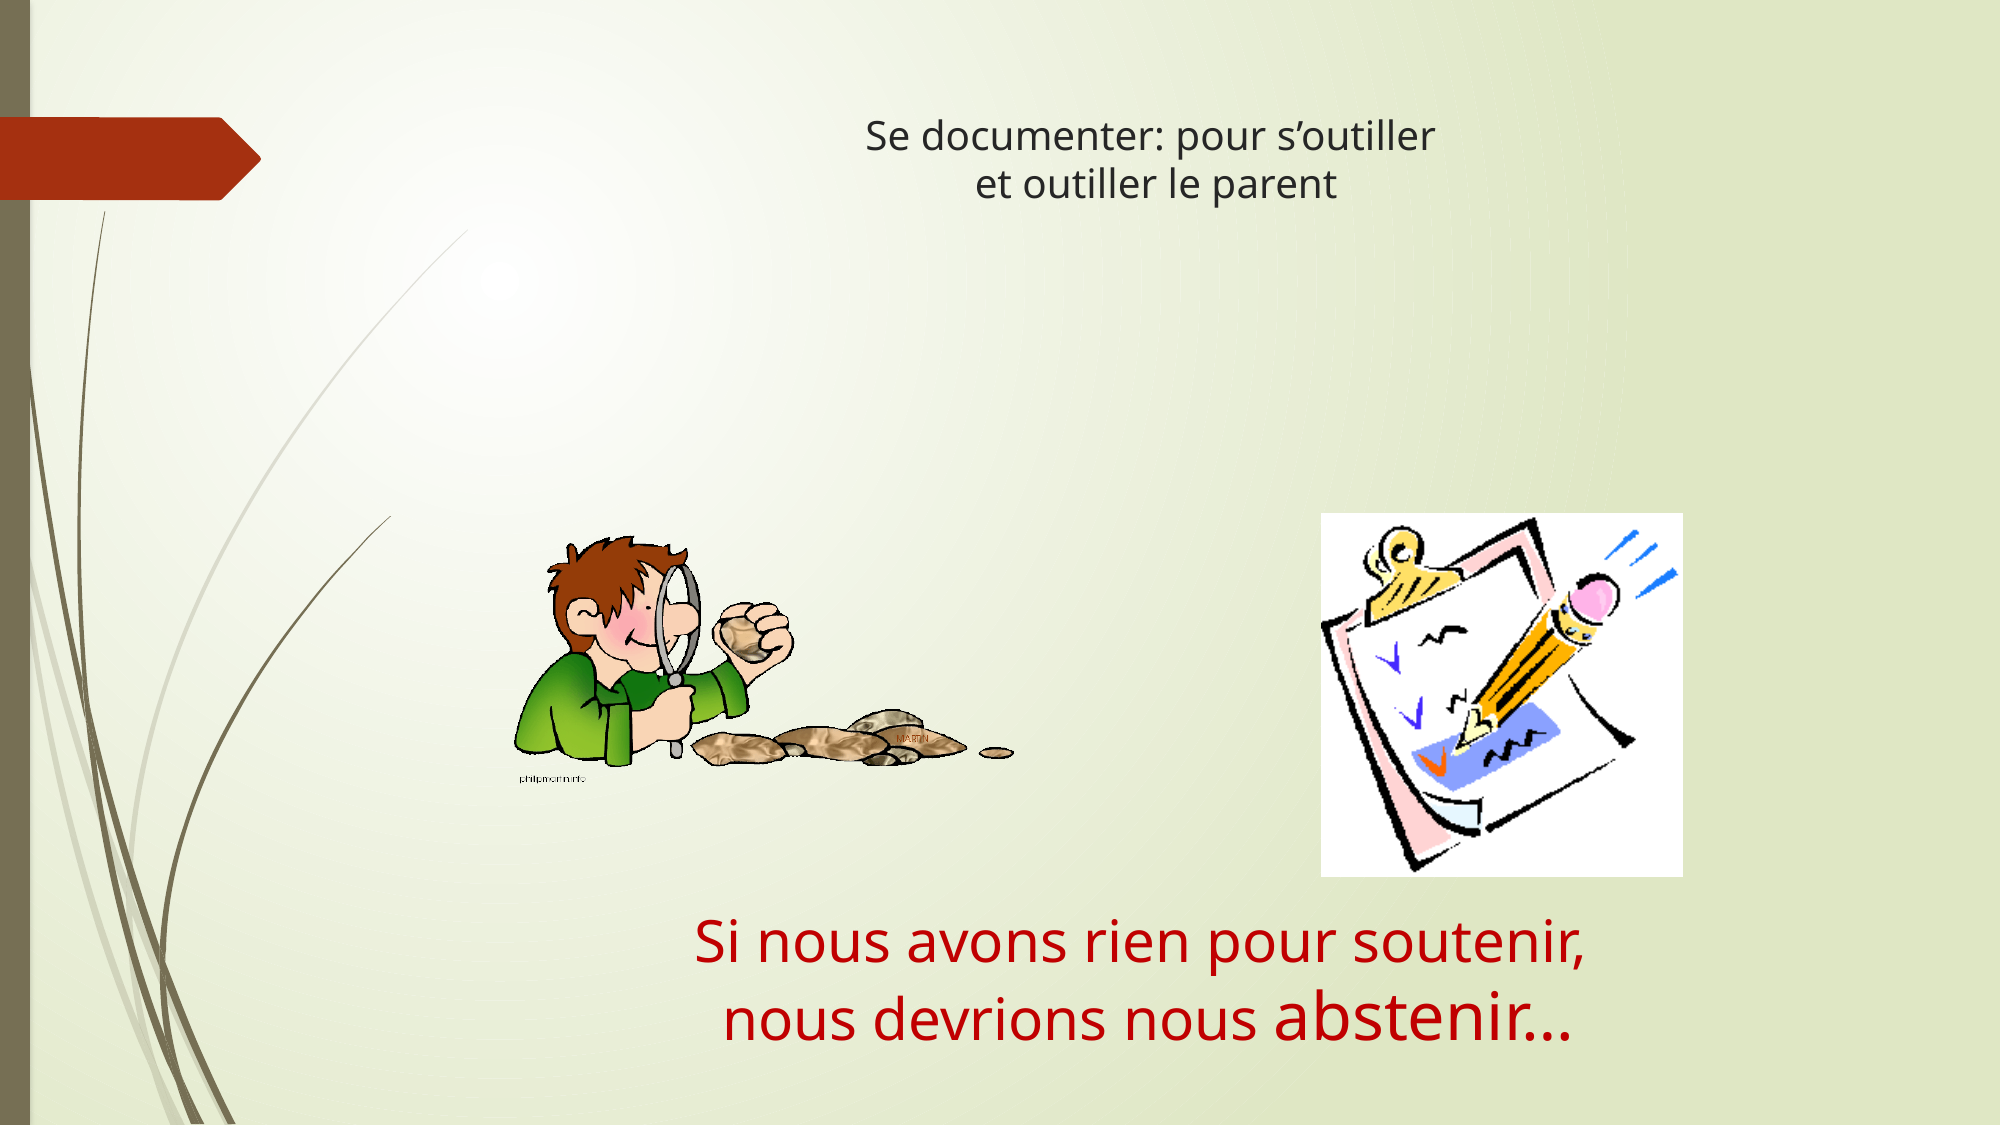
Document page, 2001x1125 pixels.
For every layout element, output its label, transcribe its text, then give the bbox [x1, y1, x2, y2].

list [1320, 513, 1683, 877]
picture [483, 513, 1066, 801]
text_box Si nous avons rien pour soutenir, nous devrions nous abstenir… [295, 896, 1986, 1062]
title Se documenter: pour s’outiller et outiller le parent [425, 102, 1888, 313]
